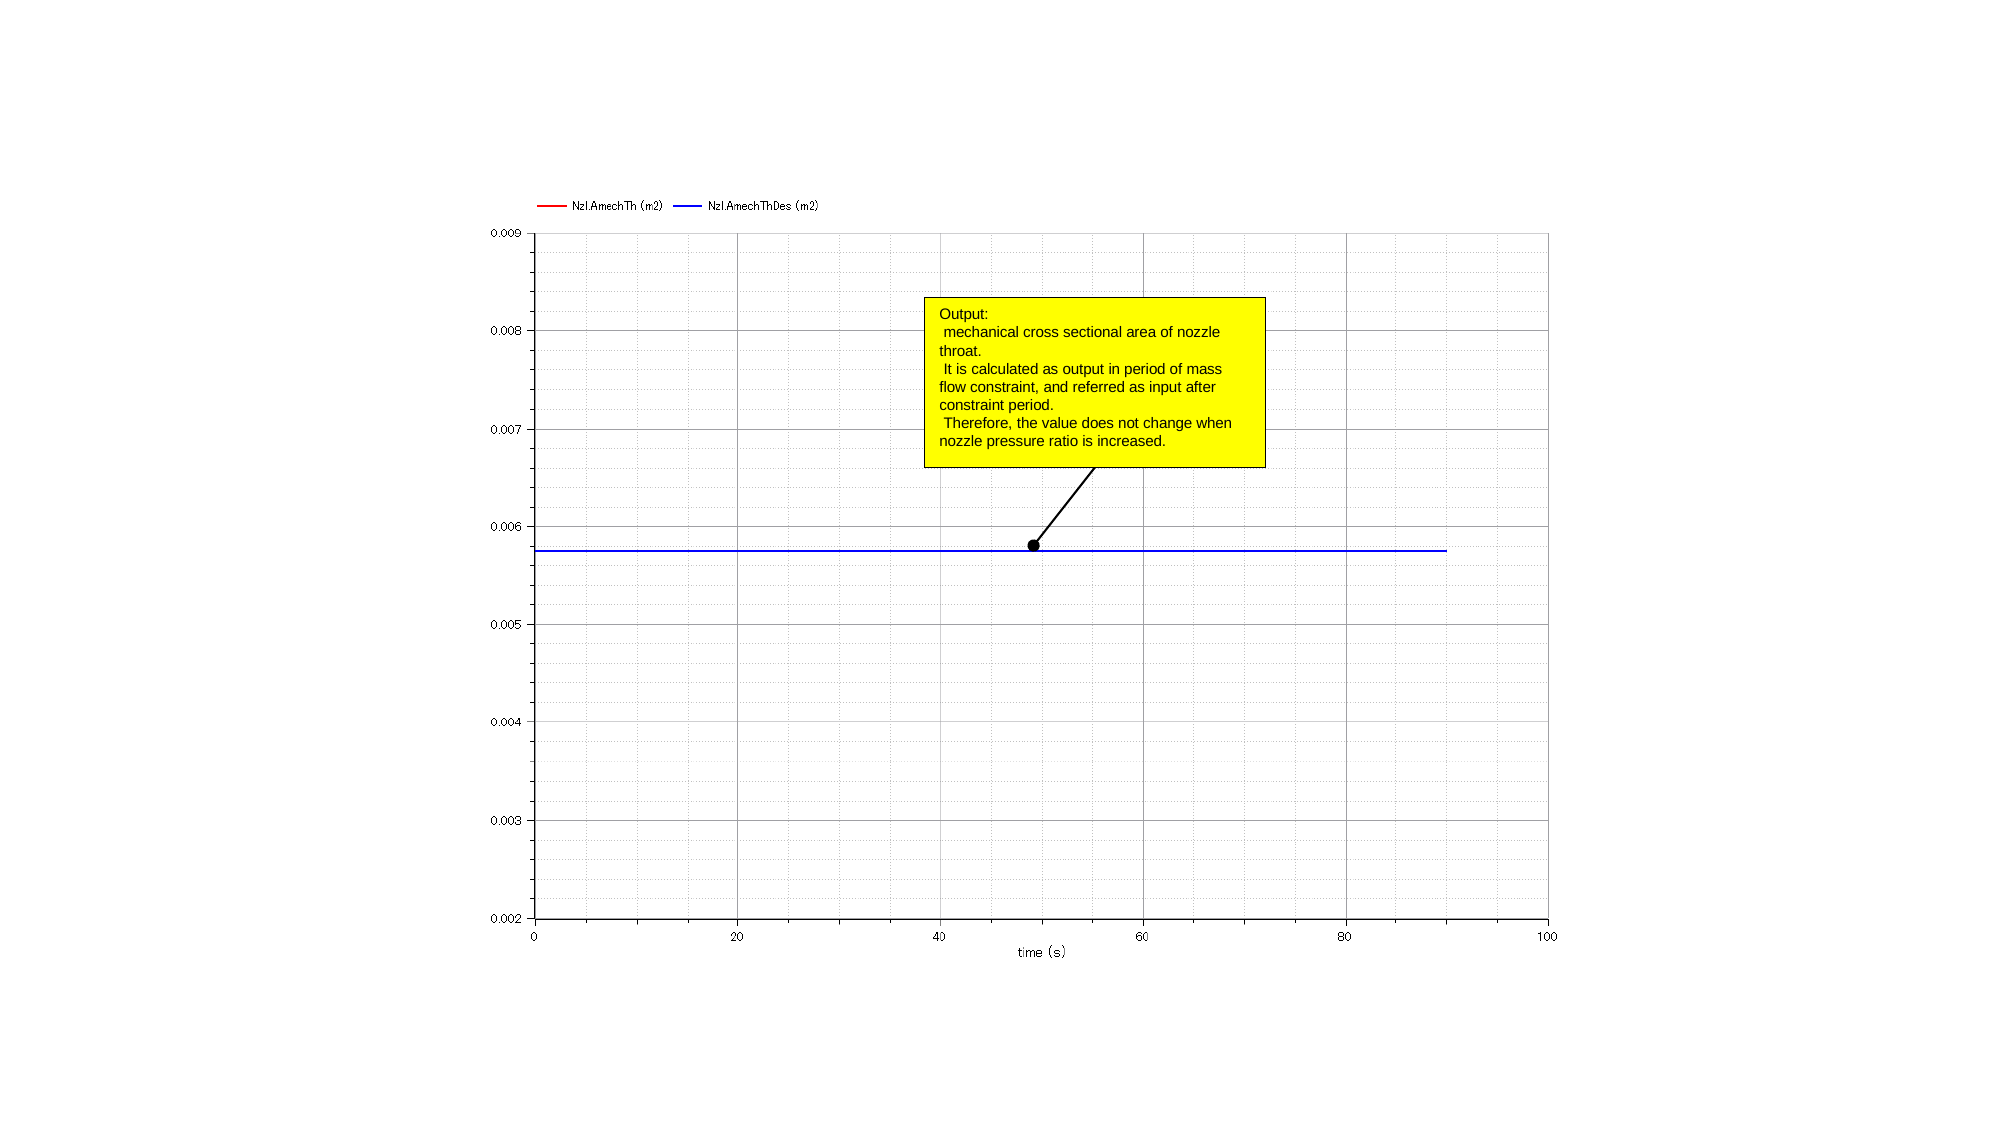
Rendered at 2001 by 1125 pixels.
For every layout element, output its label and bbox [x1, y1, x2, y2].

text_box [1033, 467, 1095, 546]
picture [487, 193, 1560, 965]
